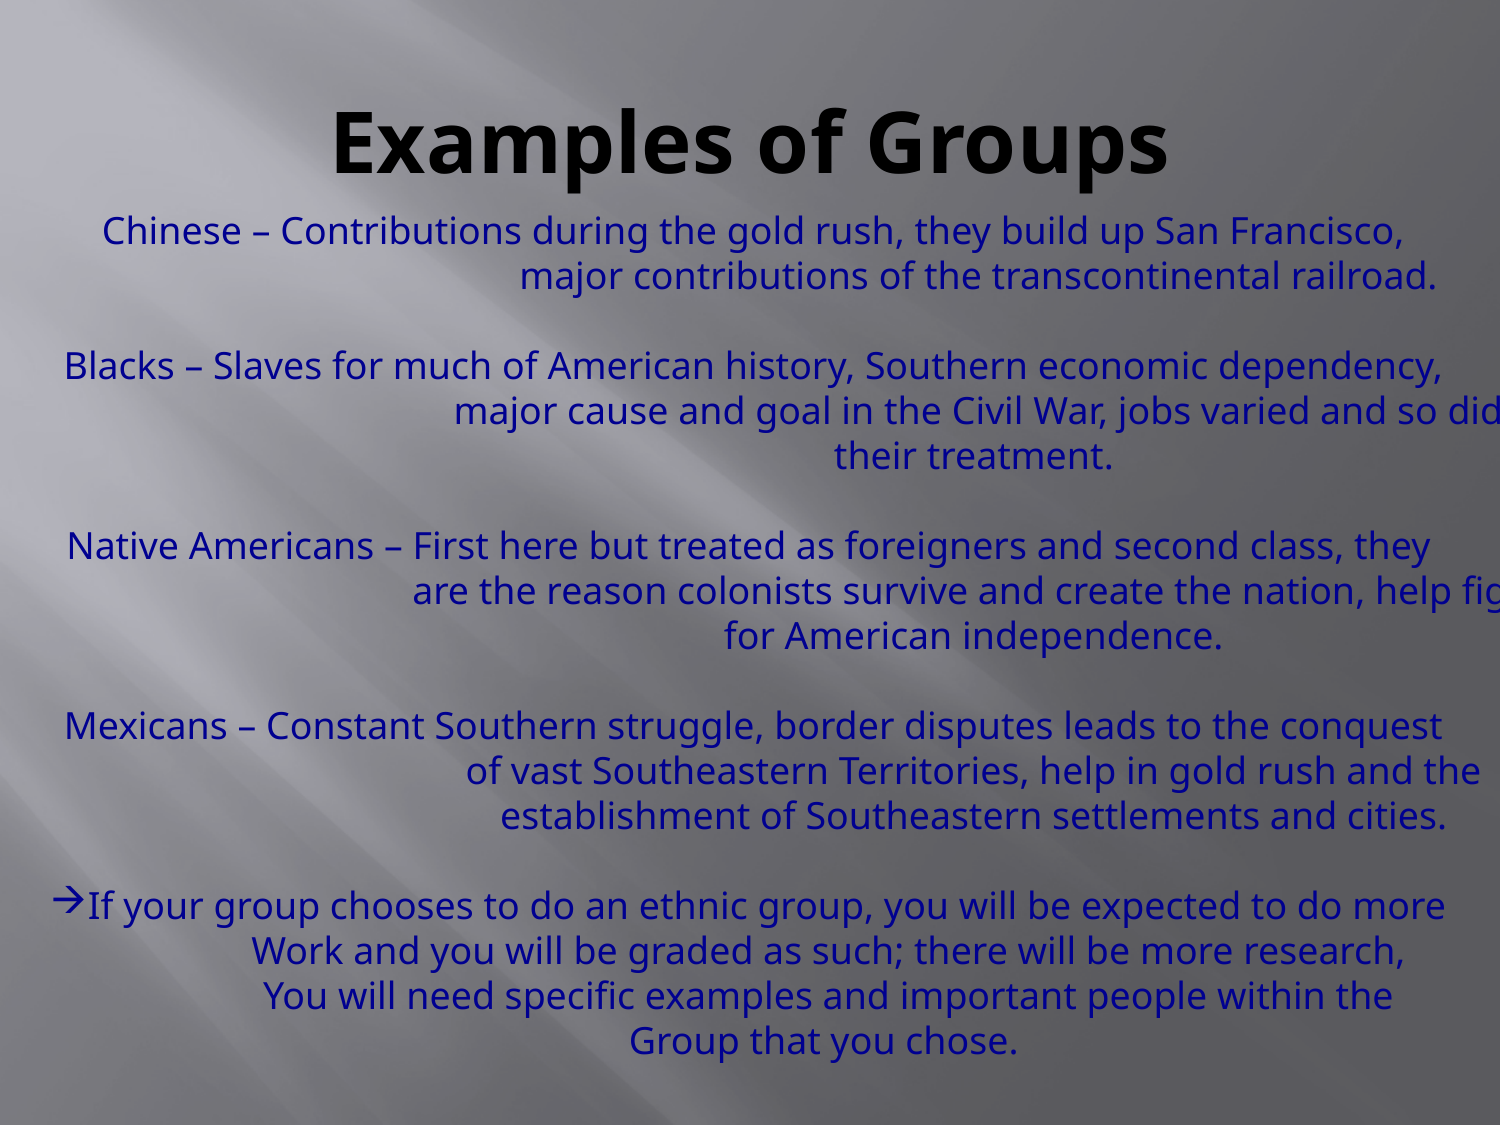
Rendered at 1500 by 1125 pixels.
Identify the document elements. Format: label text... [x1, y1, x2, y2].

title Examples of Groups [75, 45, 1425, 199]
text_box Chinese – Contributions during the gold rush, they build up San Francisco, major contributions of the transcontinental railroad. Blacks – Slaves for much of American history, Southern economic dependency, major cause and goal in the Civil War, jobs varied and so did their treatment. Native Americans – First here but treated as foreigners and second class, they are the reason colonists survive and create the nation, help fight for American independence. Mexicans – Constant Southern struggle, border disputes leads to the conquest of vast Southeastern Territories, help in gold rush and the establishment of Southeastern settlements and cities. If your group chooses to do an ethnic group, you will be expected to do more Work and you will be graded as such; there will be more research, You will need specific examples and important people within the Group that you chose. [0, 199, 1500, 1070]
